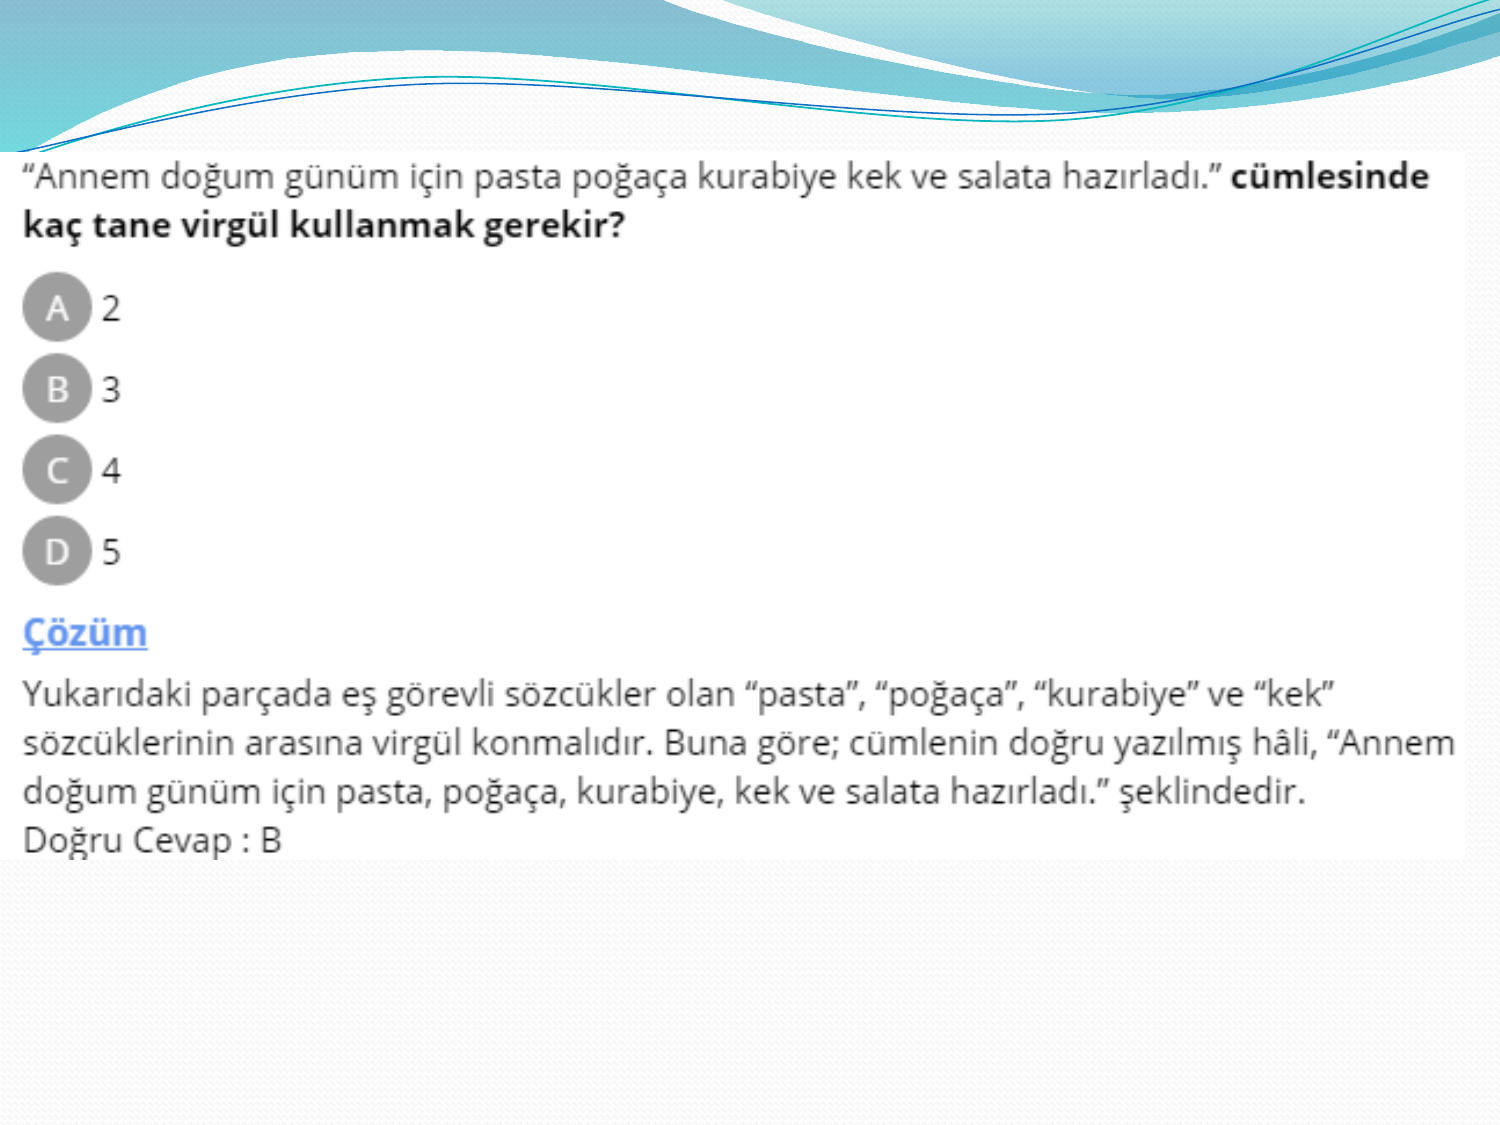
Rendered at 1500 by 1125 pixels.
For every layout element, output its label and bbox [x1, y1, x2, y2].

picture [0, 152, 1466, 860]
